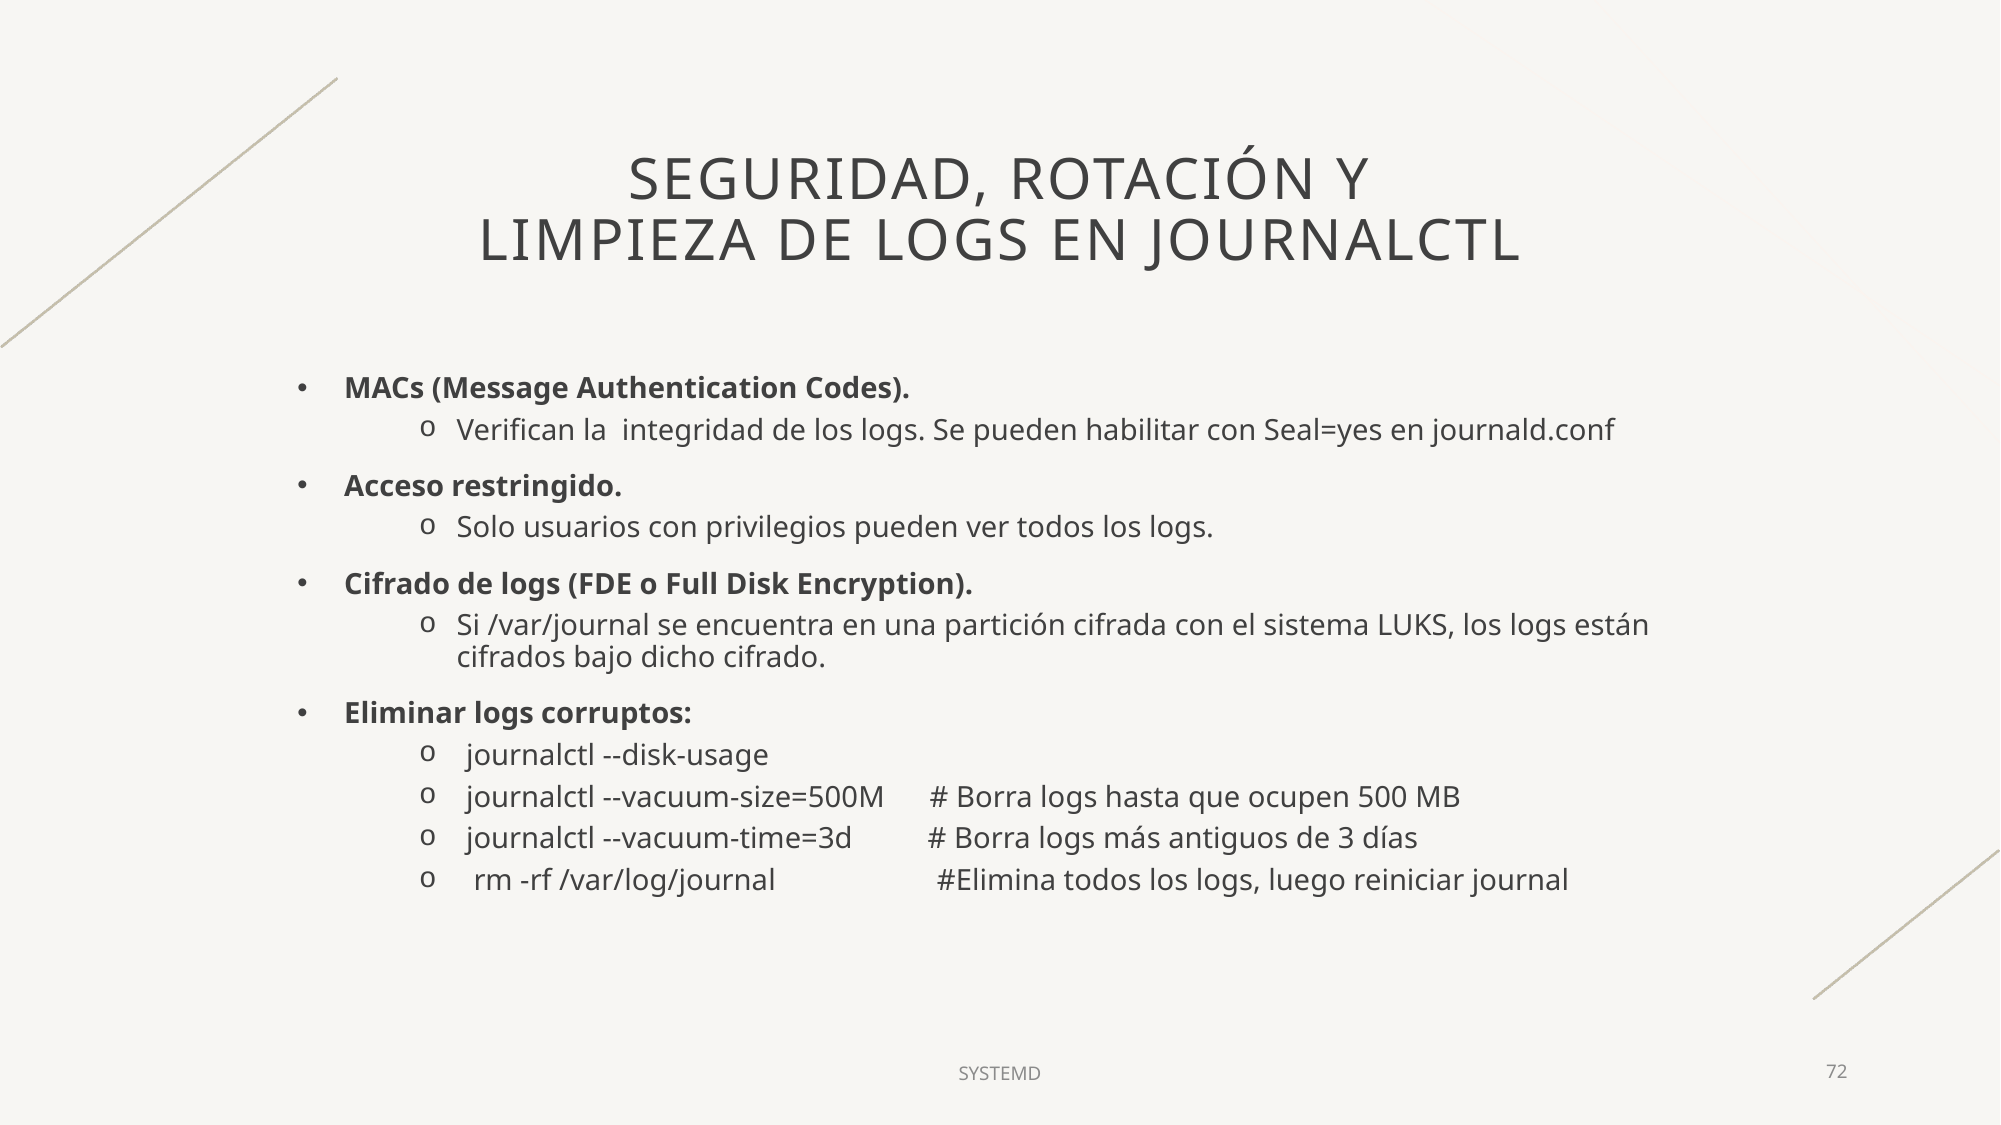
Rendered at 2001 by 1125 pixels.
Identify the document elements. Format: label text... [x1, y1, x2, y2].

picture [0, 77, 338, 348]
picture [1812, 849, 2000, 1000]
title SEGURIDAD, ROTACIÓN Y LIMPIEZA DE LOGS EN JOURNALCTL [427, 142, 1574, 281]
slide_number 72 [1412, 1042, 1863, 1103]
text_box MACs (Message Authentication Codes). Verifican la integridad de los logs. Se pueden habilitar con Seal=yes en journald.conf Acceso restringido. Solo usuarios con privilegios pueden ver todos los logs. Cifrado de logs (FDE o Full Disk Encryption). Si /var/journal se encuentra en una partición cifrada con el sistema LUKS, los logs están cifrados bajo dicho cifrado. Eliminar logs corruptos: journalctl --disk-usage journalctl --vacuum-size=500M # Borra logs hasta que ocupen 500 MB journalctl --vacuum-time=3d # Borra logs más antiguos de 3 días rm -rf /var/log/journal #Elimina todos los logs, luego reiniciar journal [282, 361, 1718, 947]
footer SYSTEMD [662, 1042, 1338, 1103]
